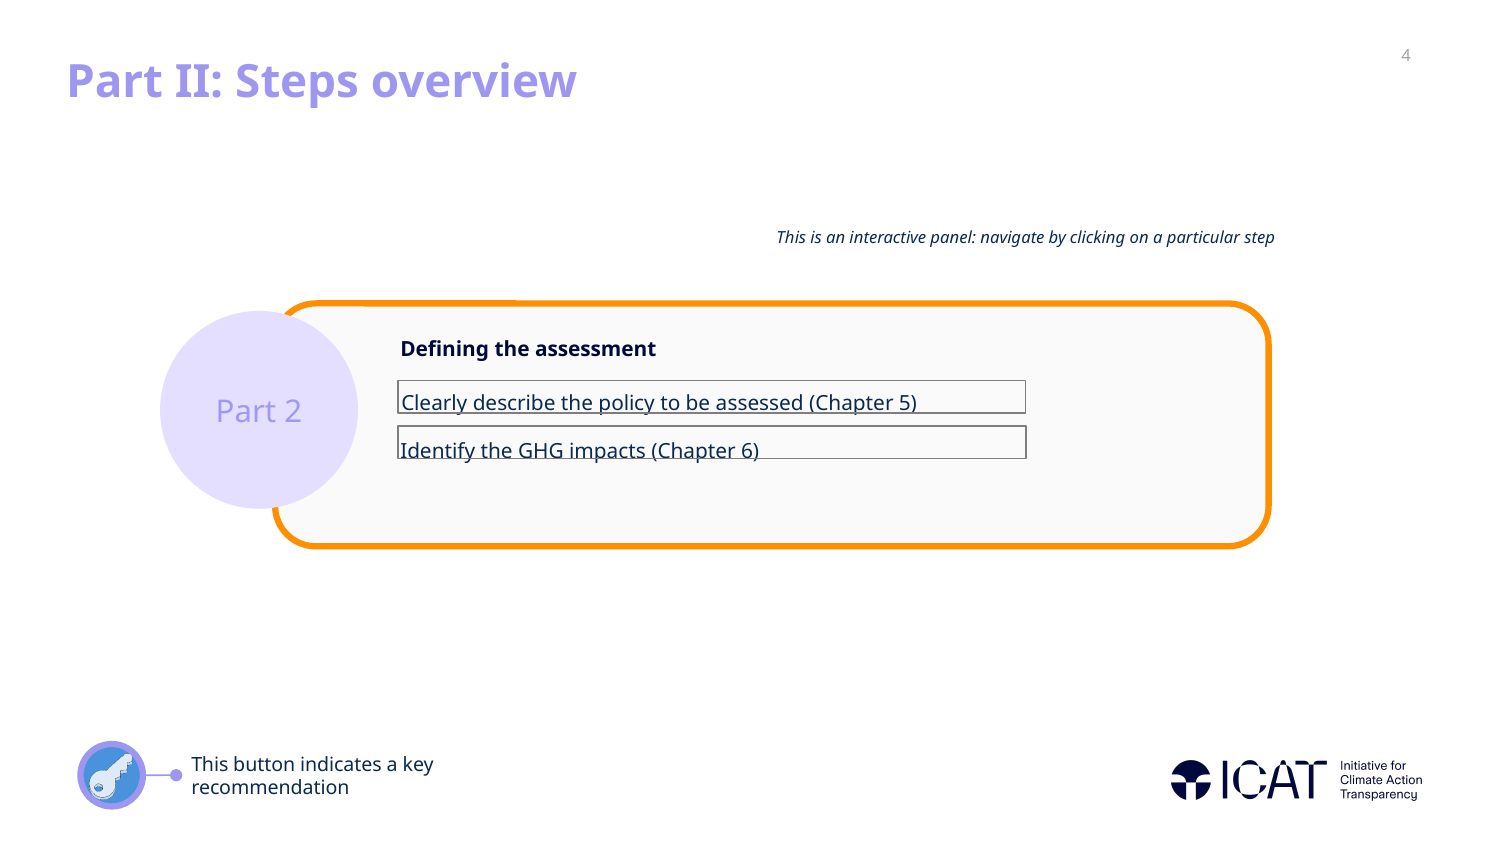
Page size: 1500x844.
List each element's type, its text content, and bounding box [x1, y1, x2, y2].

text_box [398, 426, 1026, 459]
text_box [275, 303, 1269, 547]
text_box Part 2 [160, 310, 358, 509]
title Part II: Steps overview [51, 35, 1449, 130]
list Clearly describe the policy to be assessed (Chapter 5) [386, 379, 1500, 417]
text_box Defining the assessment [385, 323, 1218, 374]
text_box This button indicates a key recommendation [176, 744, 562, 807]
text_box [397, 380, 1026, 414]
text_box This is an interactive panel: navigate by clicking on a particular step [761, 195, 1315, 279]
picture [80, 743, 144, 807]
list Identify the GHG impacts (Chapter 6) [385, 427, 1500, 465]
picture [1171, 724, 1459, 835]
